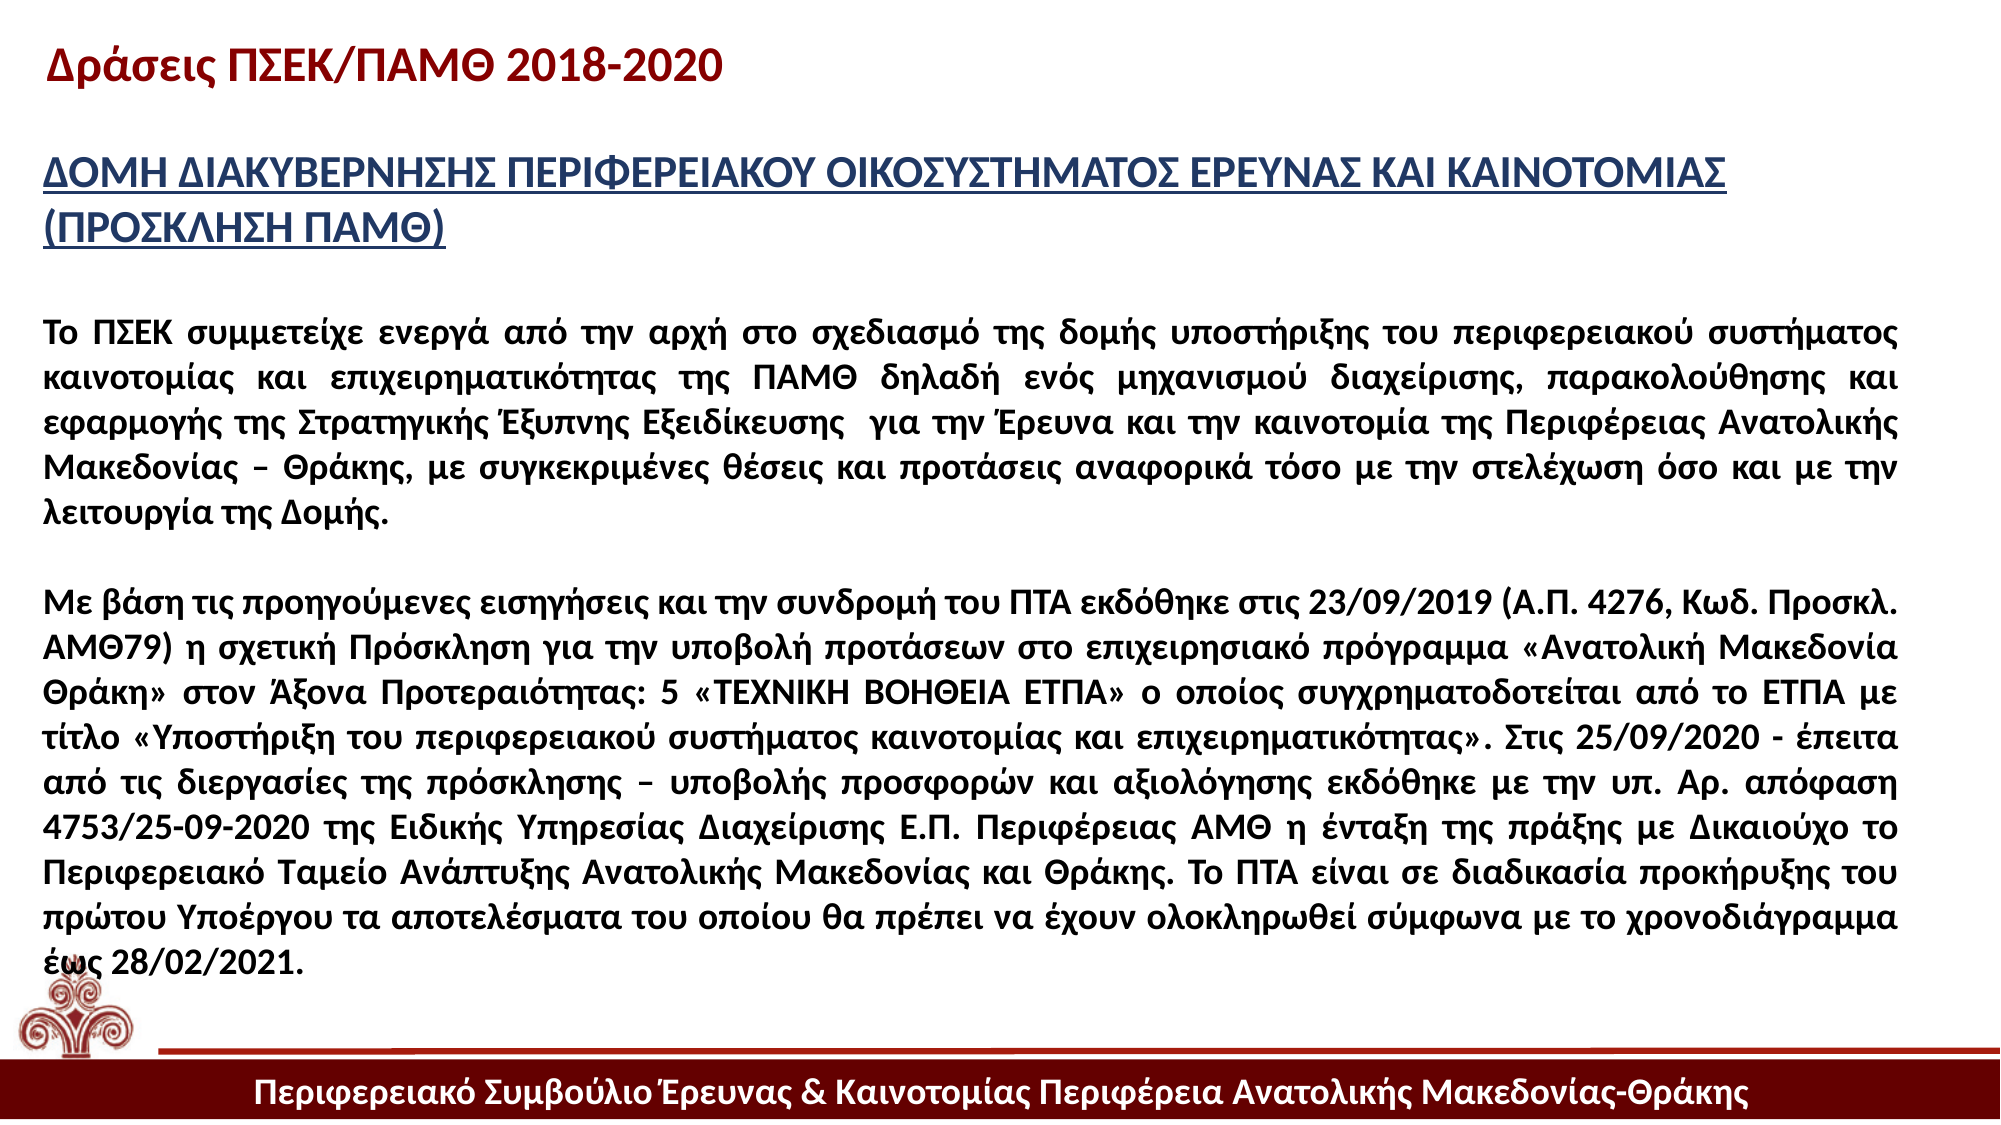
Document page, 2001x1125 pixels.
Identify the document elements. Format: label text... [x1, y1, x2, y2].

picture [13, 945, 147, 1072]
text_box Δράσεις ΠΣΕΚ/ΠΑΜΘ 2018-2020 [31, 24, 739, 99]
text_box ΔΟΜΗ ΔΙΑΚΥΒΕΡΝΗΣΗΣ ΠΕΡΙΦΕΡΕΙΑΚΟΥ ΟΙΚΟΣΥΣΤΗΜΑΤΟΣ ΕΡΕΥΝΑΣ ΚΑΙ ΚΑΙΝΟΤΟΜΙΑΣ (ΠΡΟΣΚΛΗΣΗ ΠΑΜΘ) Το ΠΣΕΚ συμμετείχε ενεργά από την αρχή στο σχεδιασμό της δομής υποστήριξης του περιφερειακού συστήματος καινοτομίας και επιχειρηματικότητας της ΠΑΜΘ δηλαδή ενός μηχανισμού διαχείρισης, παρακολούθησης και εφαρμογής της Στρατηγικής Έξυπνης Εξειδίκευσης για την Έρευνα και την καινοτομία της Περιφέρειας Ανατολικής Μακεδονίας – Θράκης, με συγκεκριμένες θέσεις και προτάσεις αναφορικά τόσο με την στελέχωση όσο και με την λειτουργία της Δομής. Με βάση τις προηγούμενες εισηγήσεις και την συνδρομή του ΠΤΑ εκδόθηκε στις 23/09/2019 (Α.Π. 4276, Κωδ. Προσκλ. ΑΜΘ79) η σχετική Πρόσκληση για την υποβολή προτάσεων στο επιχειρησιακό πρόγραμμα «Ανατολική Μακεδονία Θράκη» στον Άξονα Προτεραιότητας: 5 «ΤΕΧΝΙΚΗ ΒΟΗΘΕΙΑ ΕΤΠΑ» ο οποίος συγχρηματοδοτείται από το ΕΤΠΑ με τίτλο «Υποστήριξη του περιφερειακού συστήματος καινοτομίας και επιχειρηματικότητας». Στις 25/09/2020 - έπειτα από τις διεργασίες της πρόσκλησης – υποβολής προσφορών και αξιολόγησης εκδόθηκε με την υπ. Αρ. απόφαση 4753/25-09-2020 της Ειδικής Υπηρεσίας Διαχείρισης Ε.Π. Περιφέρειας ΑΜΘ η ένταξη της πράξης με Δικαιούχο το Περιφερειακό Ταμείο Ανάπτυξης Ανατολικής Μακεδονίας και Θράκης. Το ΠΤΑ είναι σε διαδικασία προκήρυξης του πρώτου Υποέργου τα αποτελέσματα του οποίου θα πρέπει να έχουν ολοκληρωθεί σύμφωνα με το χρονοδιάγραμμα έως 28/02/2021. [28, 134, 1916, 990]
text_box Περιφερειακό Συμβούλιο Έρευνας & Καινοτομίας Περιφέρεια Ανατολικής Μακεδονίας-Θράκης [0, 1059, 2000, 1120]
